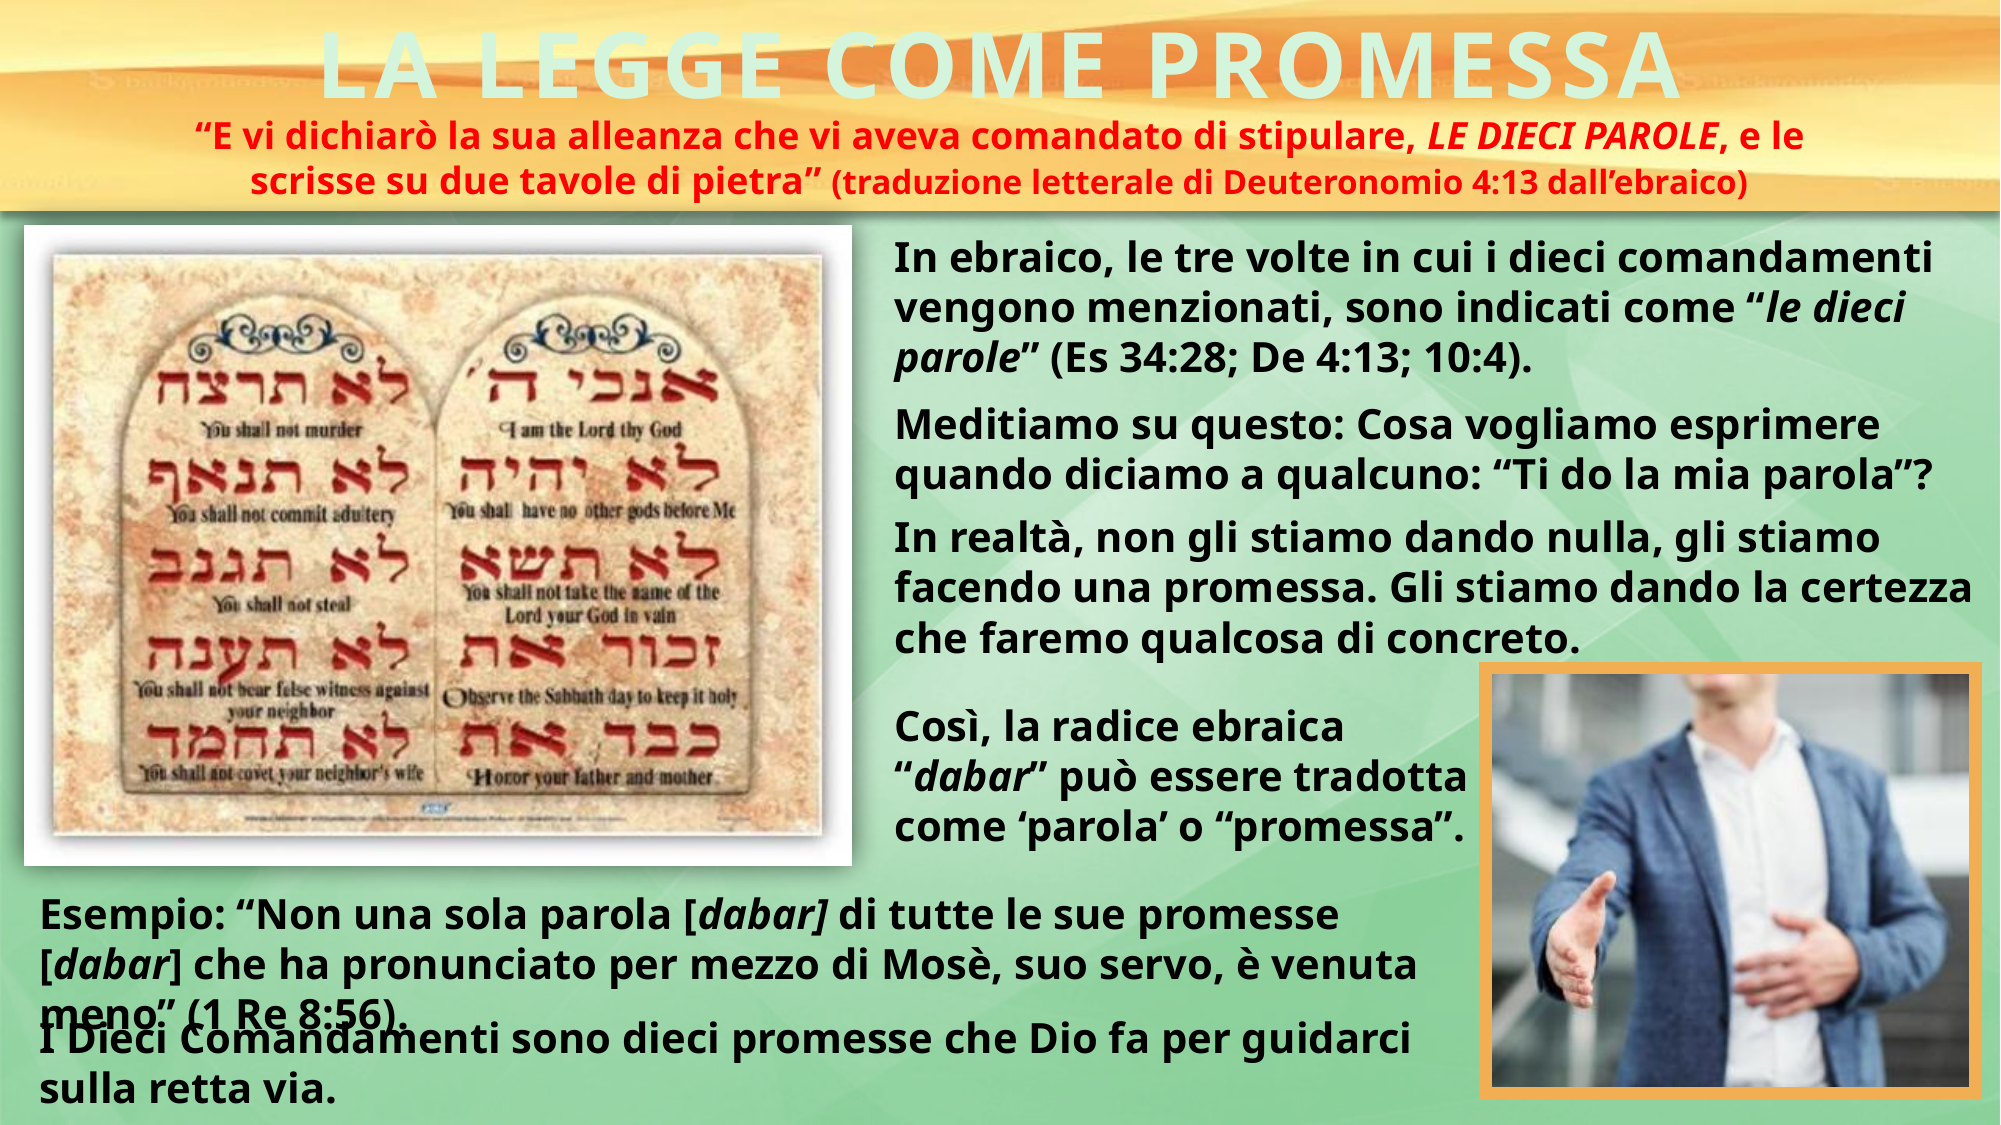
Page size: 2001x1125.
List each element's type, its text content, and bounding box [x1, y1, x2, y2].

text_box Esempio: “Non una sola parola [dabar] di tutte le sue promesse [dabar] che ha pronunciato per mezzo di Mosè, suo servo, è venuta meno” (1 Re 8:56). [24, 880, 1479, 1004]
text_box Così, la radice ebraica “dabar” può essere tradotta come ‘parola’ o “promessa”. [880, 692, 1482, 857]
text_box [0, 125, 164, 213]
text_box Meditiamo su questo: Cosa vogliamo esprimere quando diciamo a qualcuno: “Ti do la mia parola”? [880, 390, 2000, 506]
text_box LA LEGGE COME PROMESSA [0, 0, 2000, 125]
picture [23, 225, 853, 866]
picture [1485, 667, 1976, 1094]
text_box In realtà, non gli stiamo dando nulla, gli stiamo facendo una promessa. Gli stiamo dando la certezza che faremo qualcosa di concreto. [880, 506, 2000, 669]
text_box “E vi dichiarò la sua alleanza che vi aveva comandato di stipulare, LE DIECI PAROLE, e le scrisse su due tavole di pietra” (traduzione letterale di Deuteronomio 4:13 dall’ebraico) [164, 104, 1836, 210]
text_box [859, 125, 2000, 213]
text_box I Dieci Comandamenti sono dieci promesse che Dio fa per guidarci sulla retta via. [24, 1004, 1486, 1119]
text_box In ebraico, le tre volte in cui i dieci comandamenti vengono menzionati, sono indicati come “le dieci parole” (Es 34:28; De 4:13; 10:4). [880, 223, 2000, 389]
